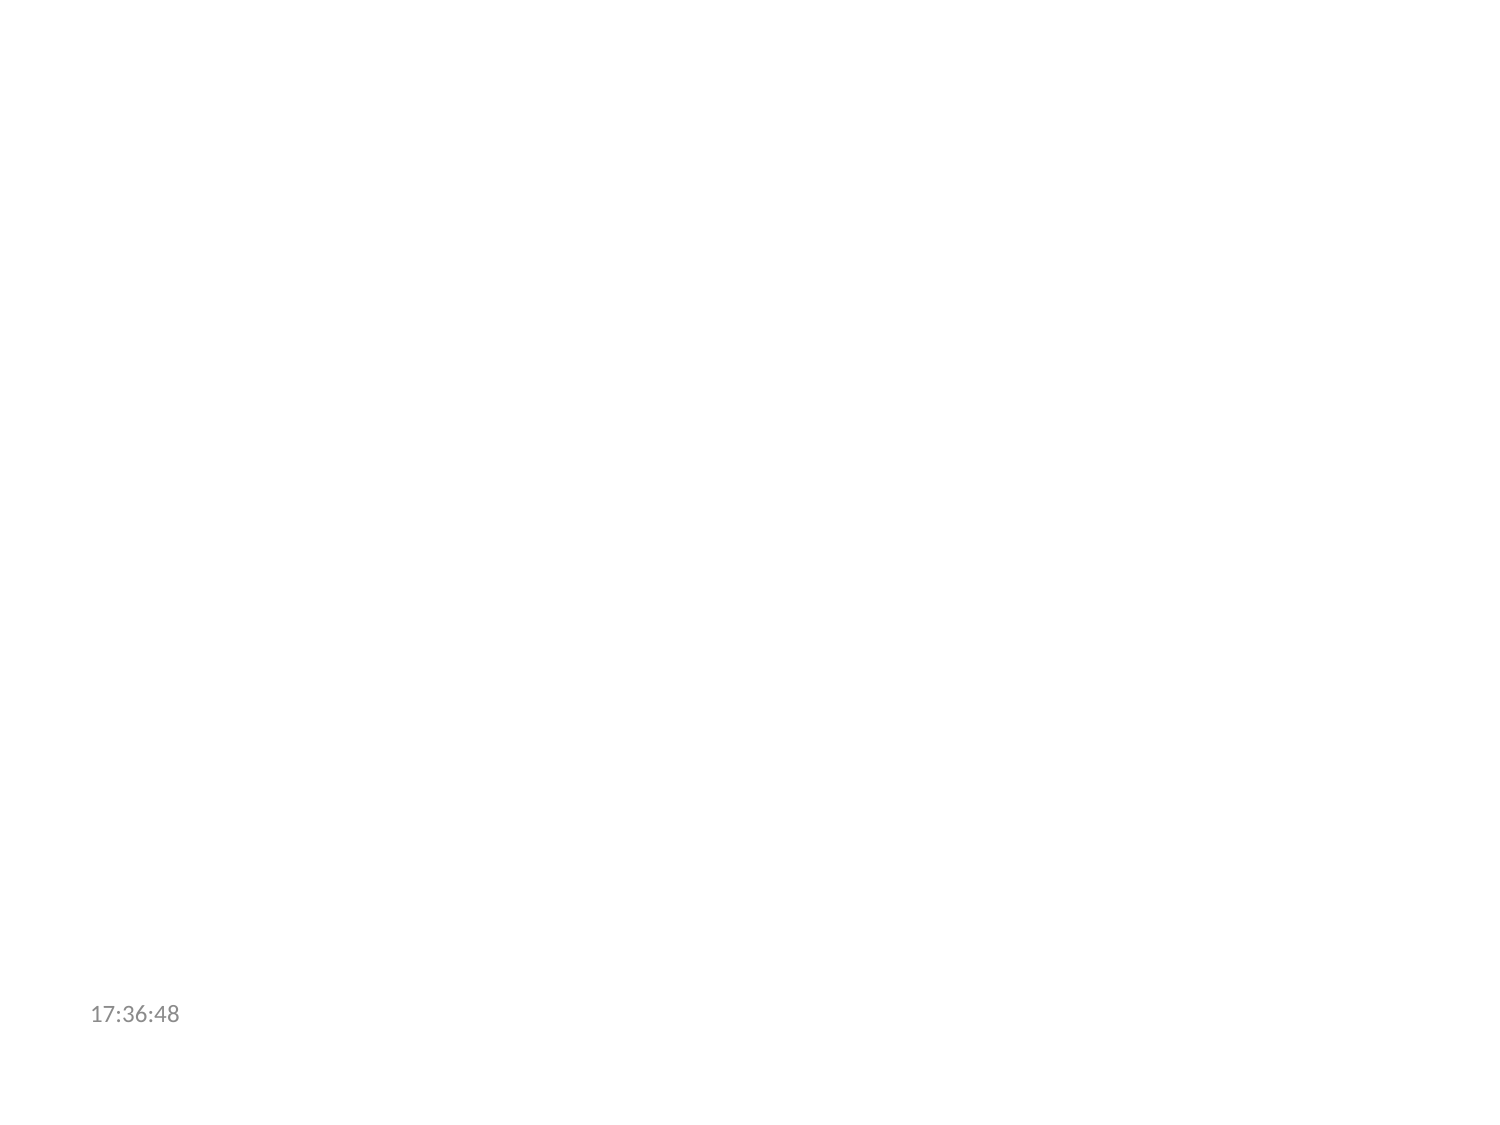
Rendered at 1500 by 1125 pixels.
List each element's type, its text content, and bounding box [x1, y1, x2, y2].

text_box 15:35:09 [75, 982, 425, 1043]
